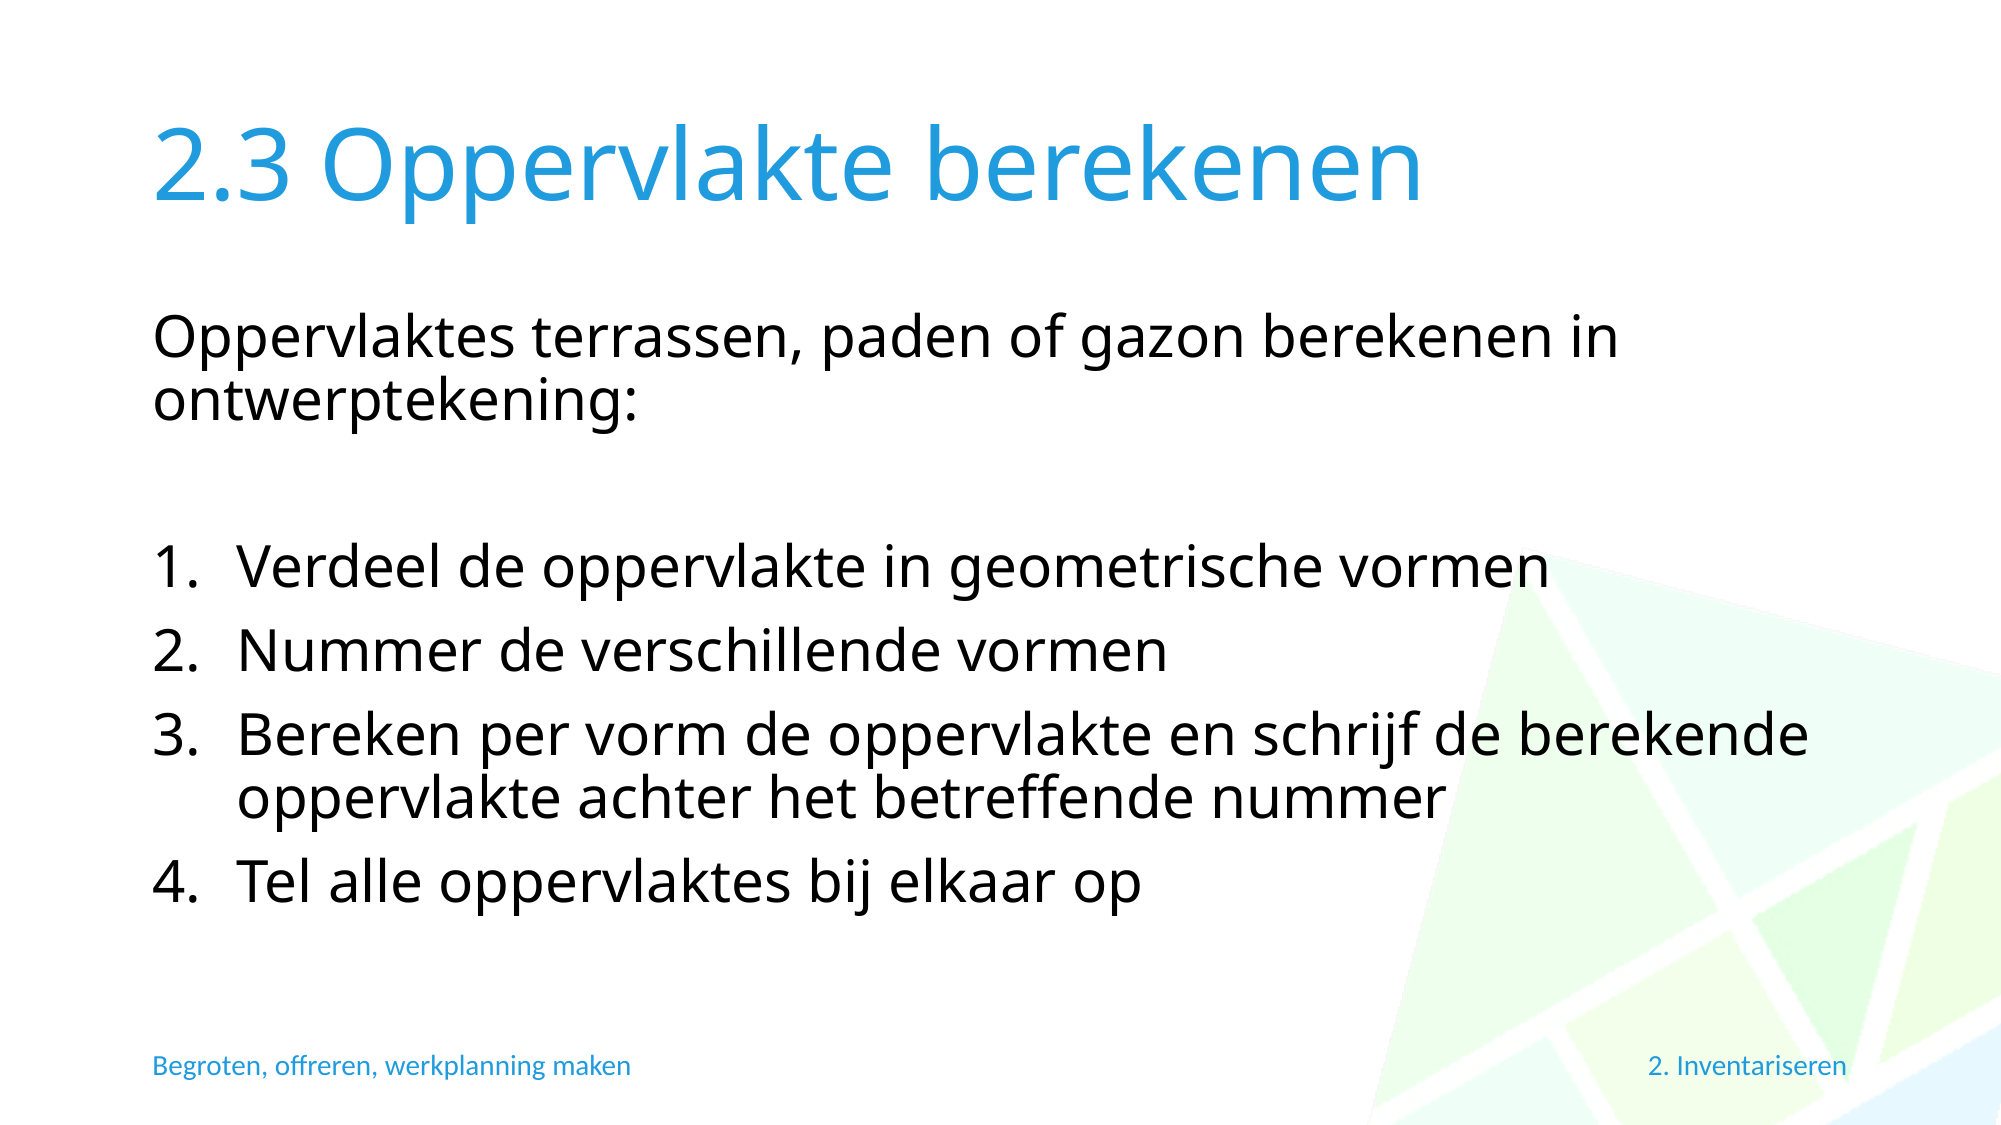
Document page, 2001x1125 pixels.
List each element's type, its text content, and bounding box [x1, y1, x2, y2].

list 2. Inventariseren [1412, 1042, 1863, 1103]
list Begroten, offreren, werkplanning maken [137, 1042, 664, 1087]
title 2.3 Oppervlakte berekenen [137, 59, 1863, 278]
list Oppervlaktes terrassen, paden of gazon berekenen in ontwerptekening: Verdeel de oppervlakte in geometrische vormen Nummer de verschillende vormen Bereken per vorm de oppervlakte en schrijf de berekende oppervlakte achter het betreffende nummer Tel alle oppervlaktes bij elkaar op [137, 299, 1863, 1014]
